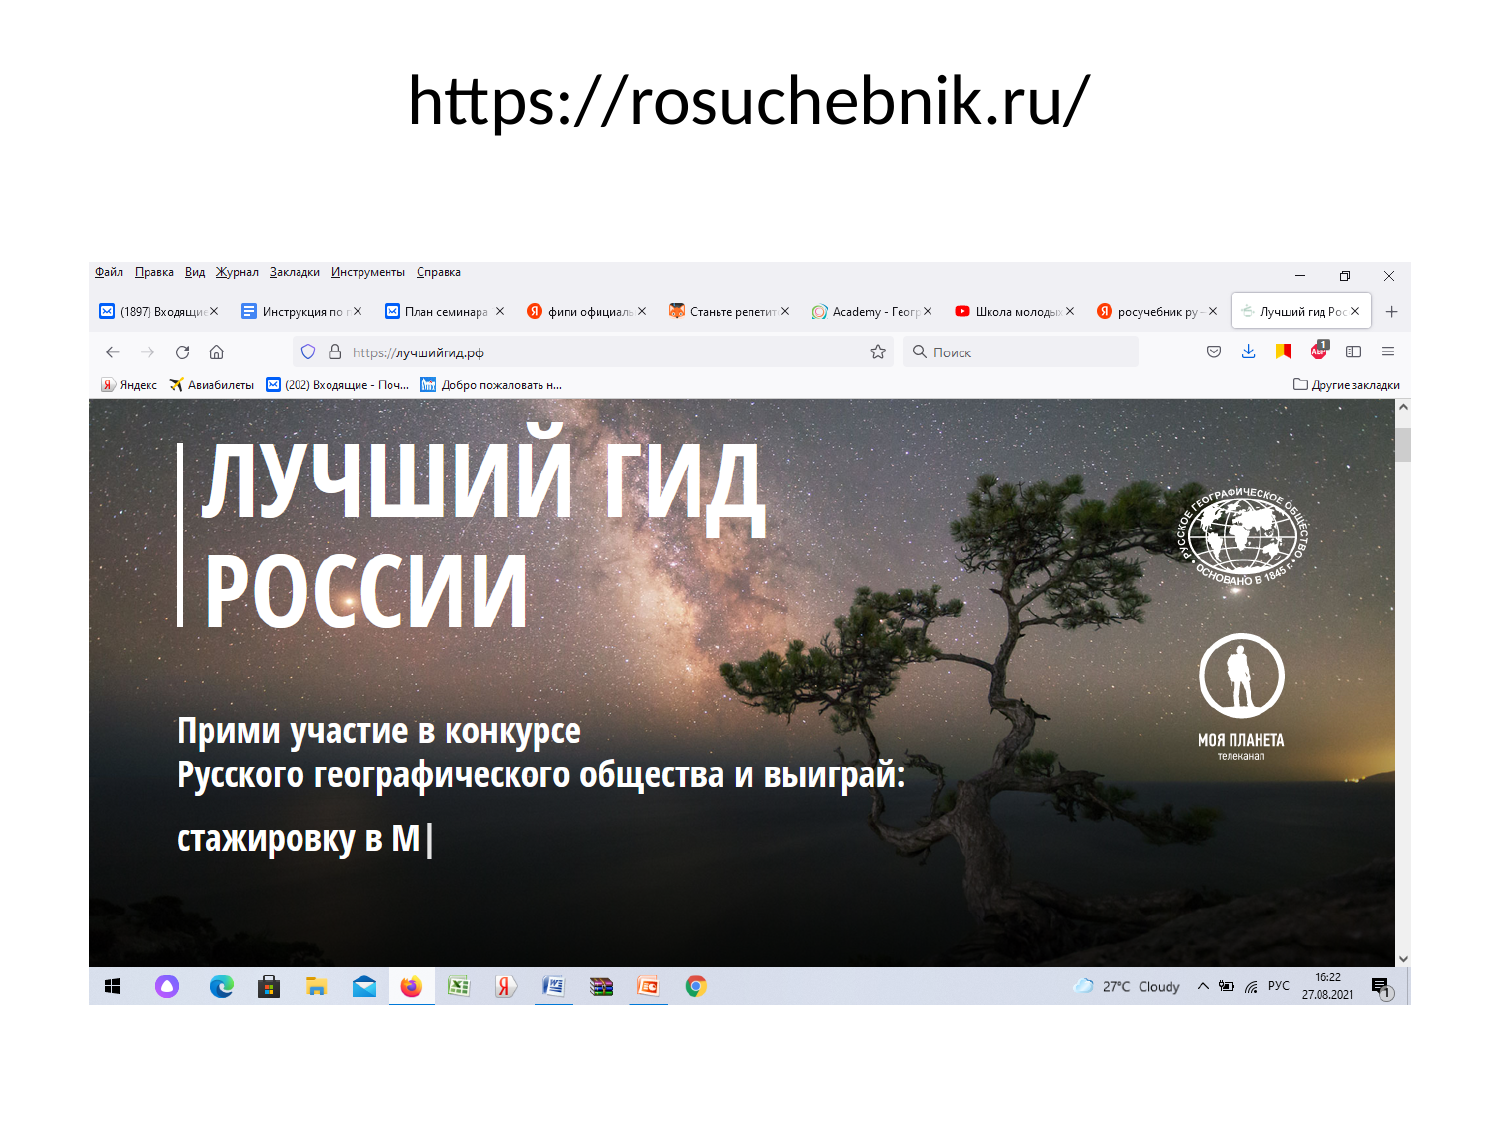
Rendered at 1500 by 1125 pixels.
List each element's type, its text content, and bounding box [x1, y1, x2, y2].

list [89, 262, 1411, 1006]
title https://rosuchebnik.ru/ [75, 45, 1425, 233]
